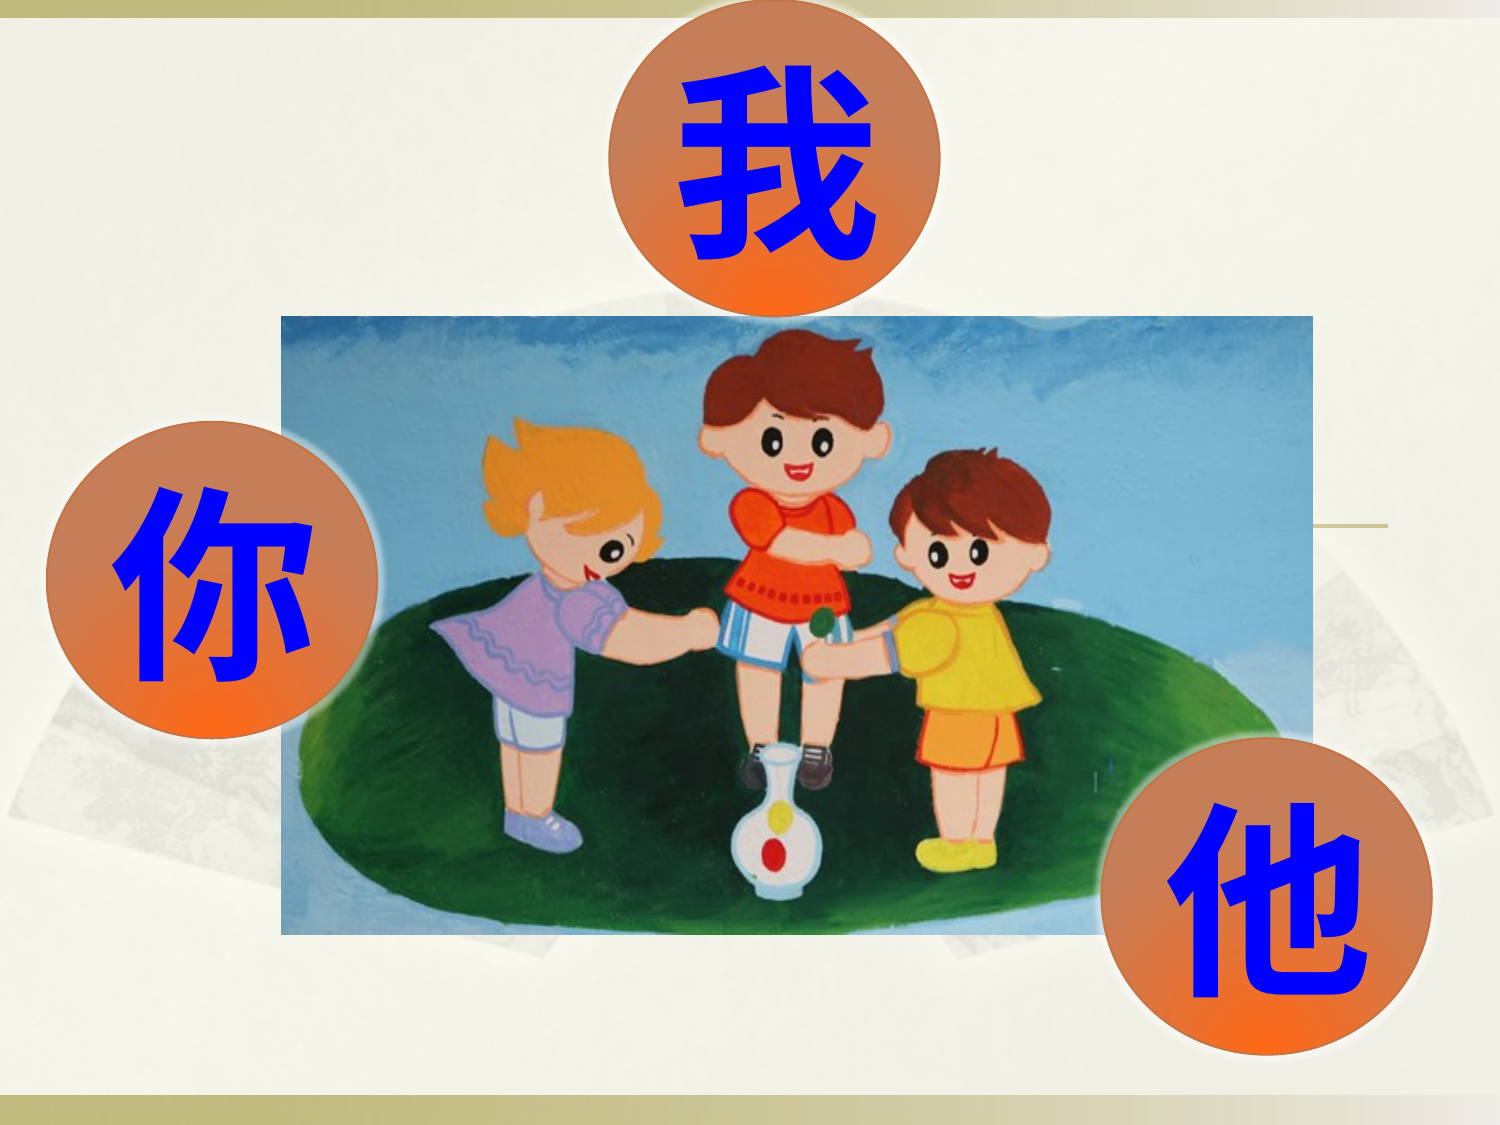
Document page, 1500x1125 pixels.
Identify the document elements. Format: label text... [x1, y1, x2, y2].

text_box 你 [45, 420, 276, 740]
text_box 他 [1107, 745, 1433, 1056]
text_box 我 [608, 0, 941, 315]
picture [280, 315, 1314, 935]
